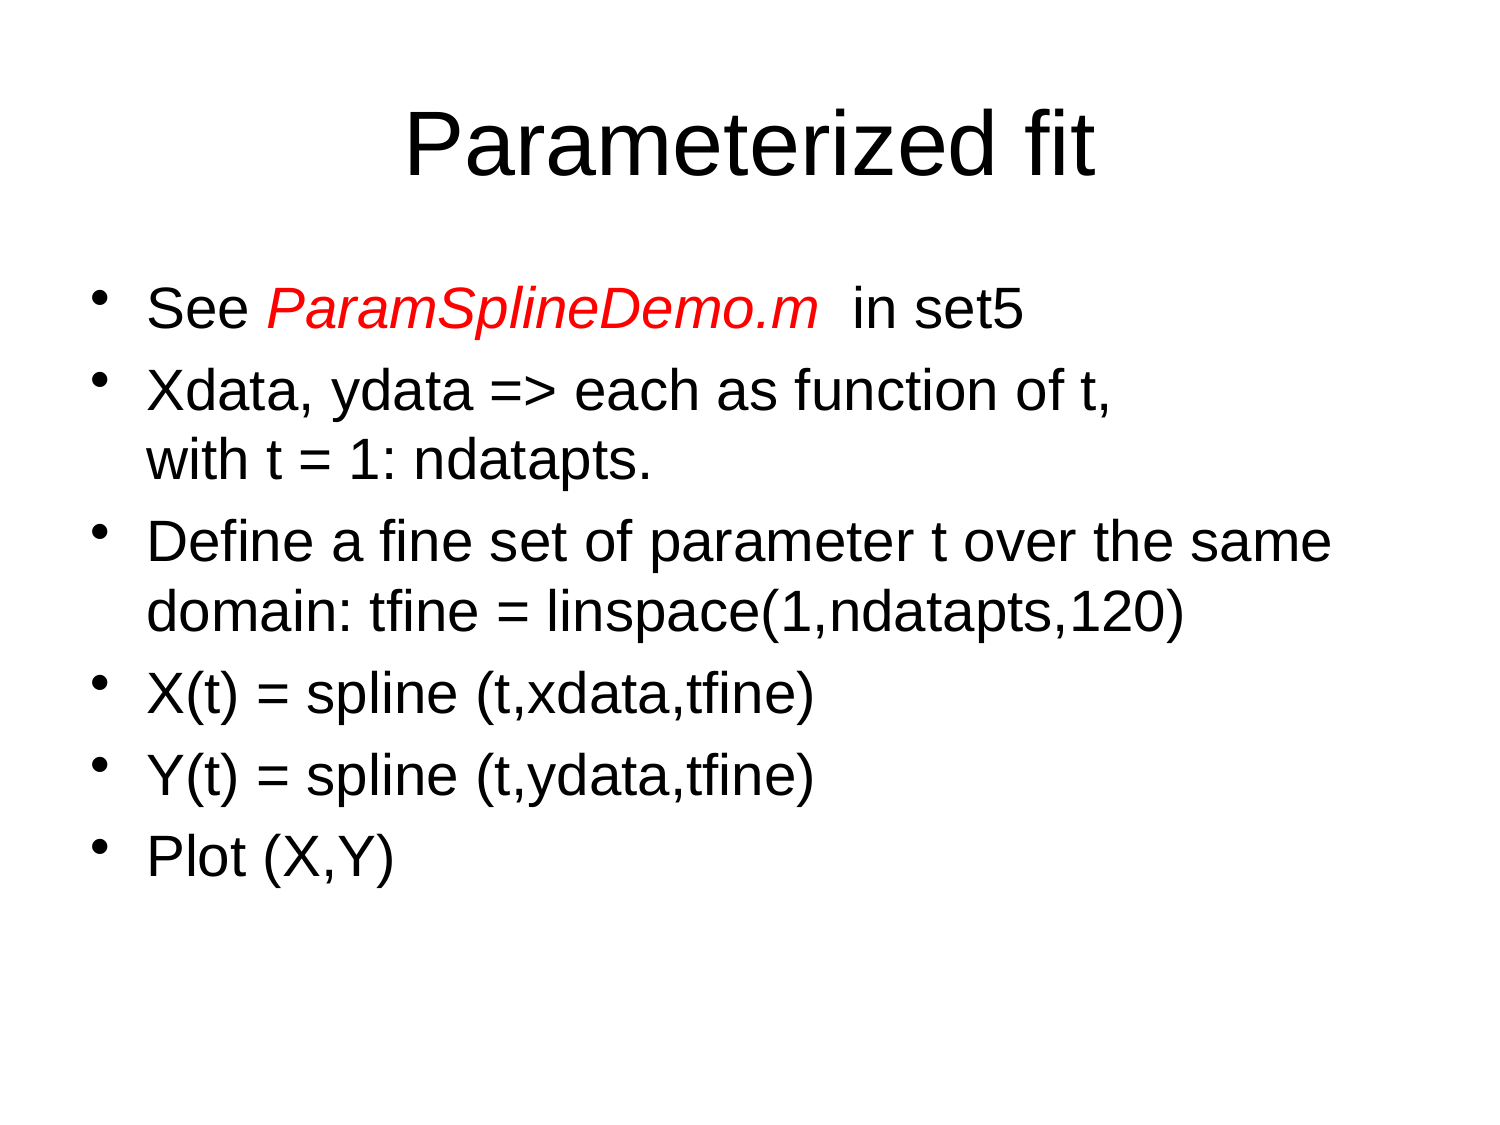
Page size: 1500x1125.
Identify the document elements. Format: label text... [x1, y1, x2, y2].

title Parameterized fit [74, 44, 1426, 233]
list See ParamSplineDemo.m in set5 Xdata, ydata => each as function of t, with t = 1: ndatapts. Define a fine set of parameter t over the same domain: tfine = linspace(1,ndatapts,120) X(t) = spline (t,xdata,tfine) Y(t) = spline (t,ydata,tfine) Plot (X,Y) [74, 262, 1426, 1006]
